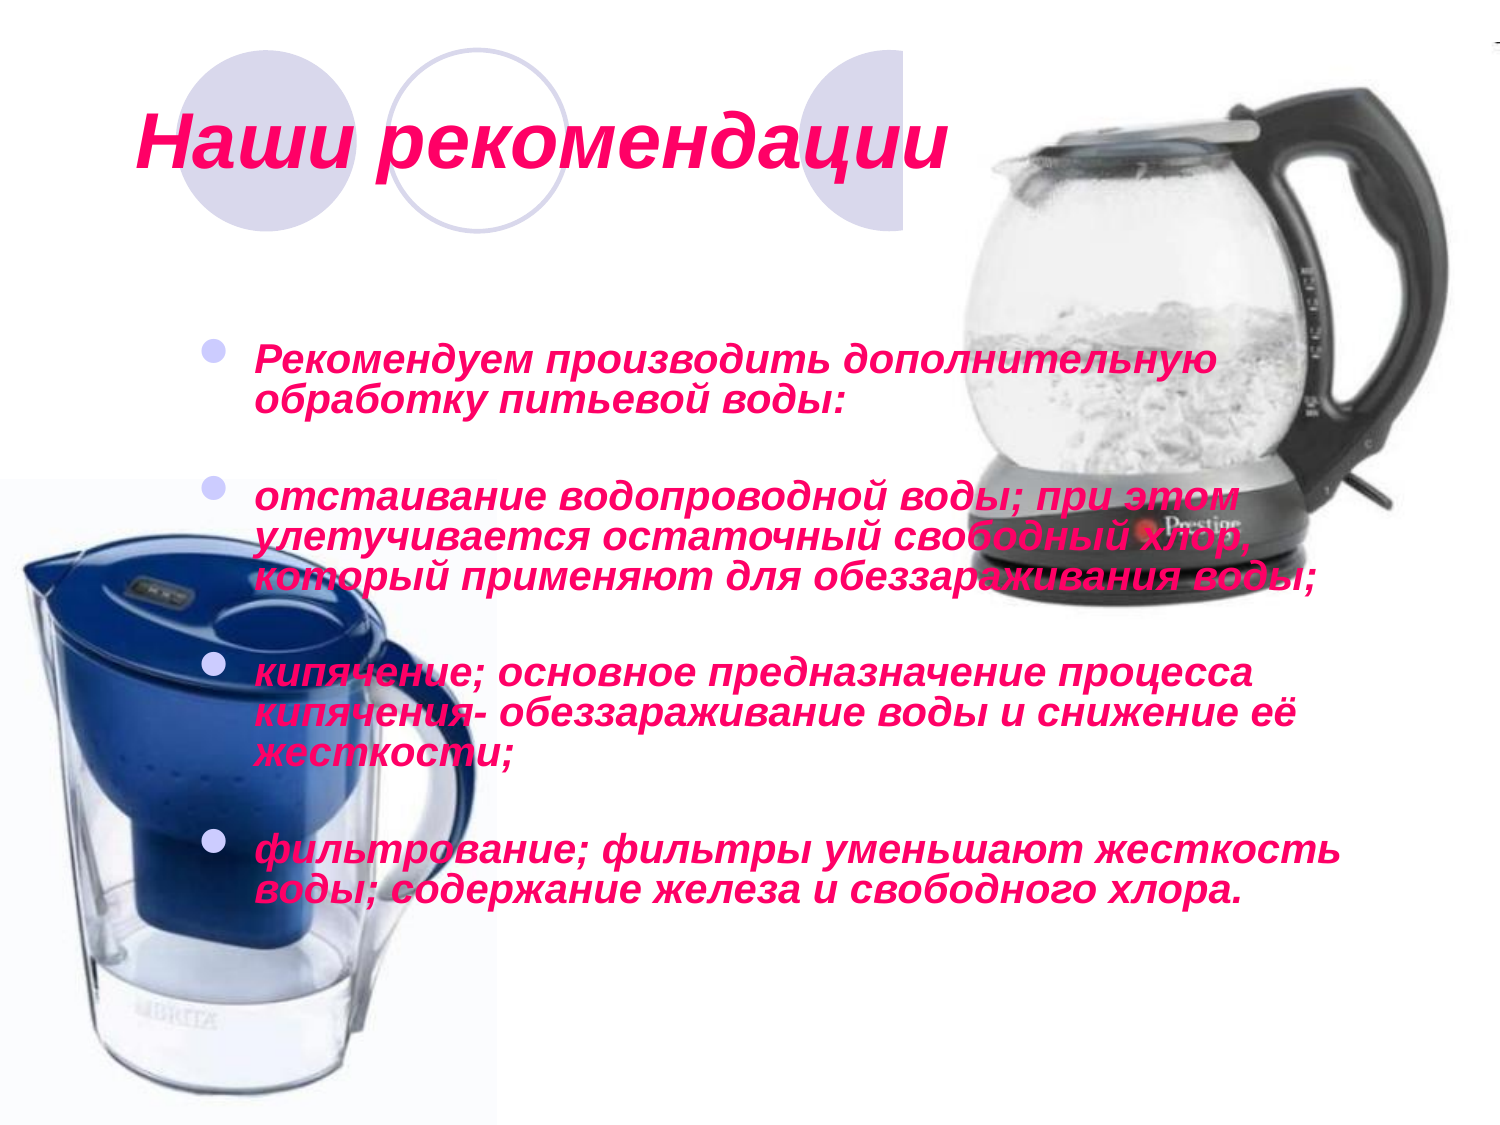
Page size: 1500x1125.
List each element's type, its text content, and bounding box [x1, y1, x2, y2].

title Наши рекомендации [76, 42, 902, 231]
picture [903, 42, 1500, 640]
list Рекомендуем производить дополнительную обработку питьевой воды: отстаивание водопроводной воды; при этом улетучивается остаточный свободный хлор, который применяют для обеззараживания воды; кипячение; основное предназначение процесса кипячения- обеззараживание воды и снижение её жесткости; фильтрование; фильтры уменьшают жесткость воды; содержание железа и свободного хлора. [183, 290, 1418, 1075]
picture [0, 479, 497, 1125]
